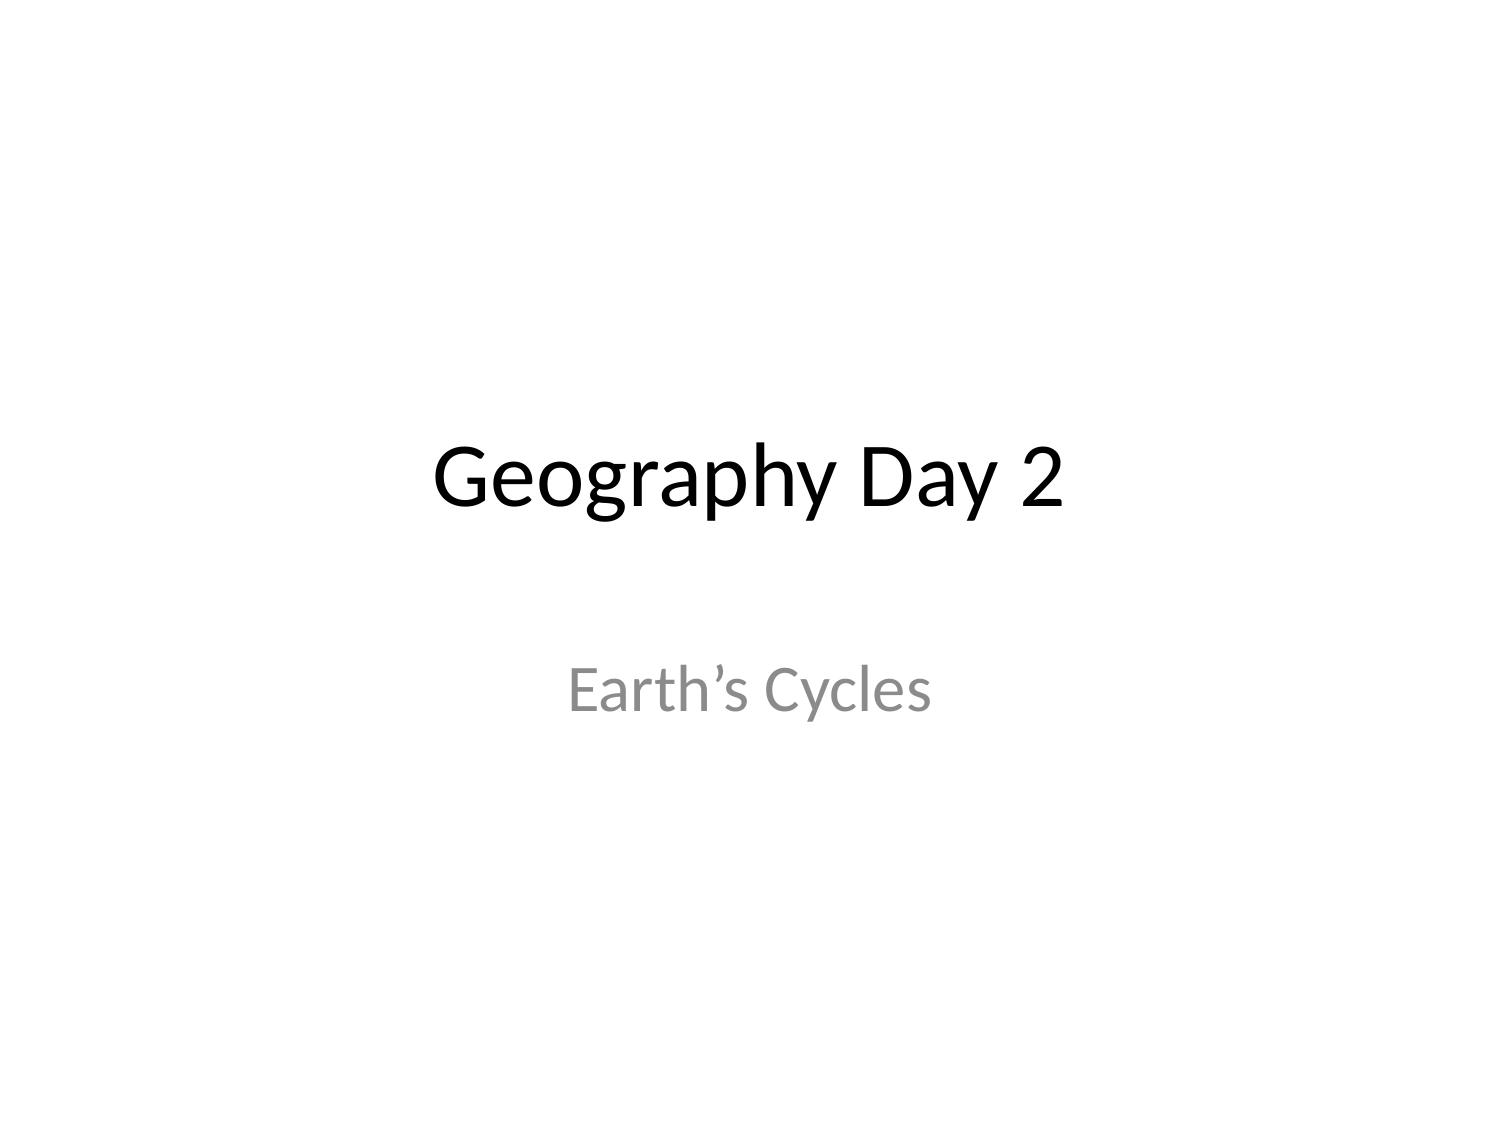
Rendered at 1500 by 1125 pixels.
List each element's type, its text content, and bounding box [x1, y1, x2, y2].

subtitle Earth’s Cycles [225, 637, 1275, 925]
title Geography Day 2 [112, 349, 1388, 591]
